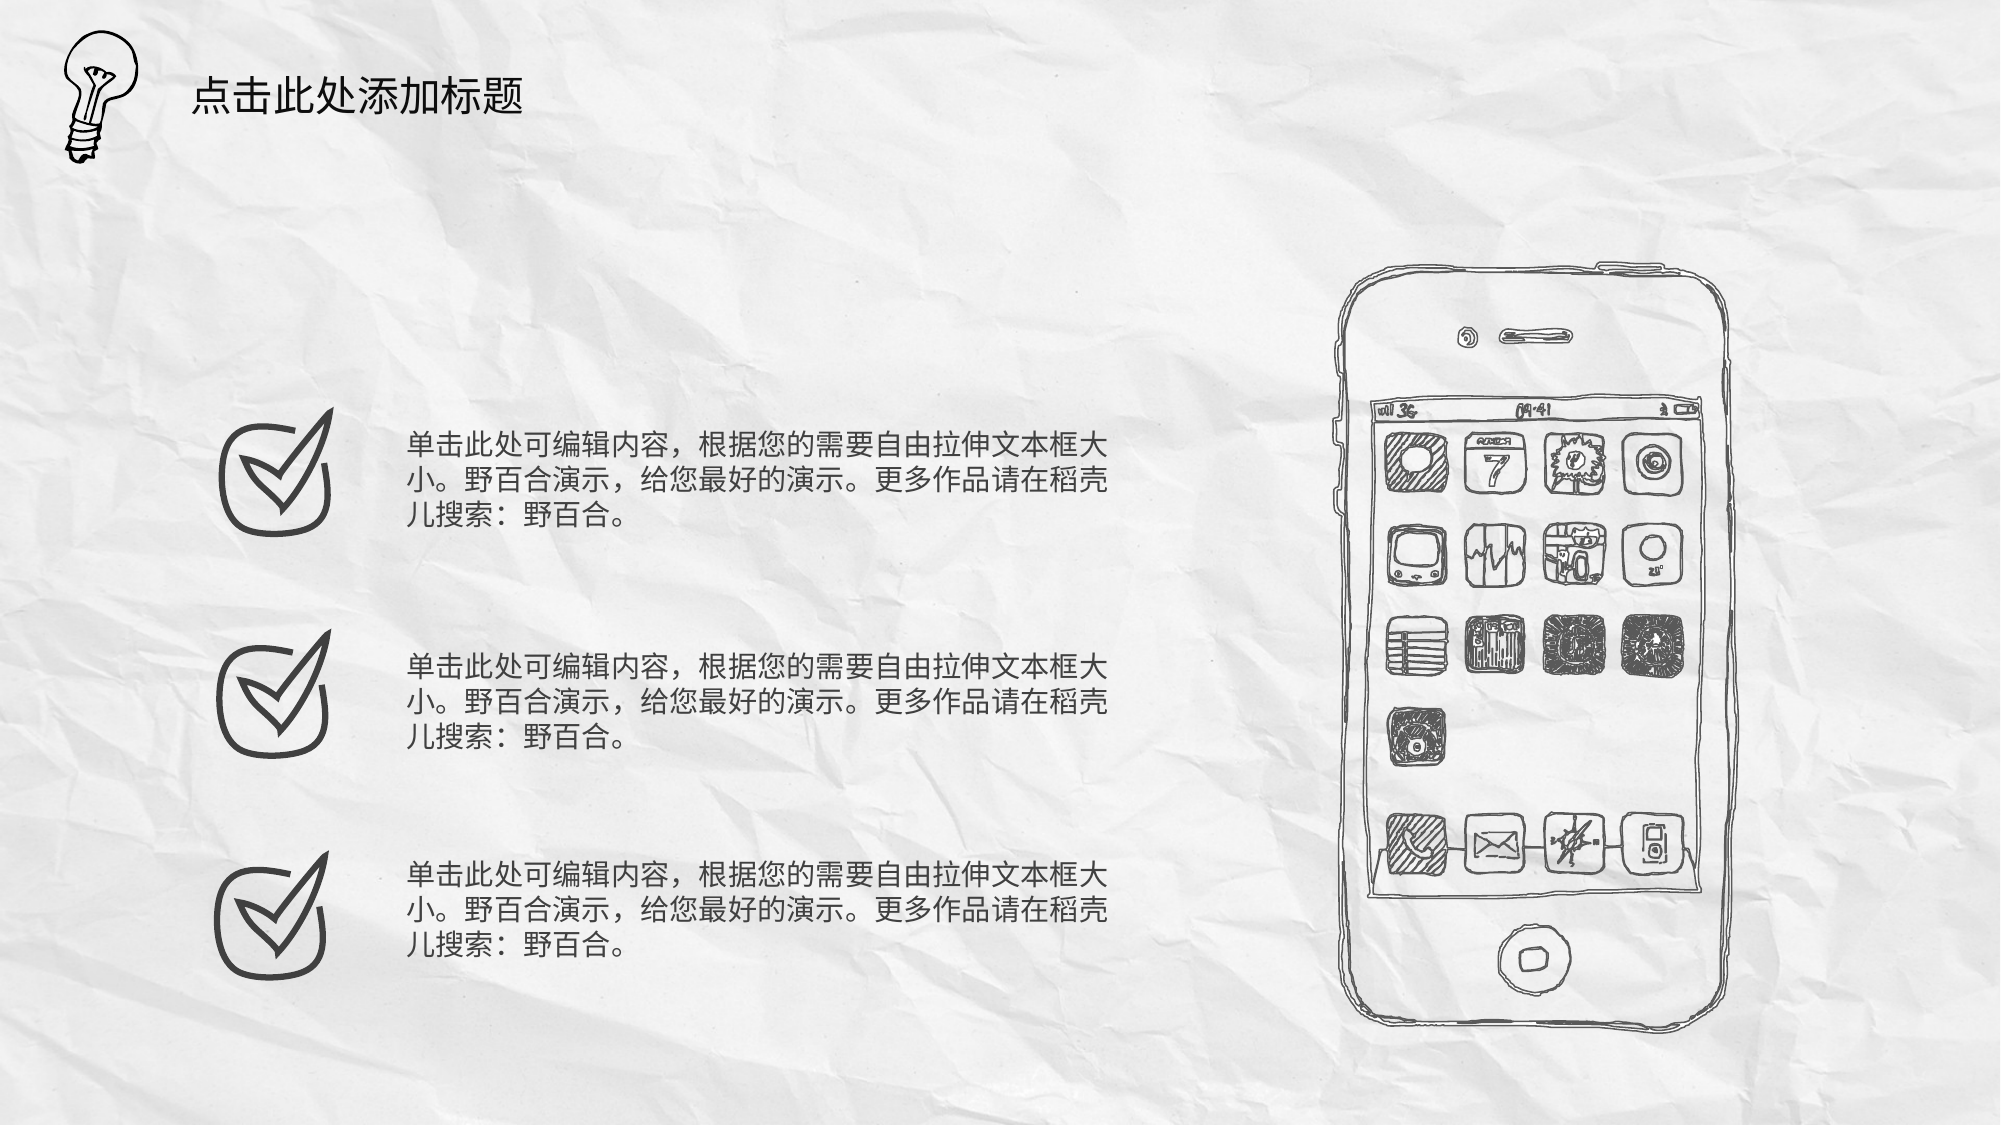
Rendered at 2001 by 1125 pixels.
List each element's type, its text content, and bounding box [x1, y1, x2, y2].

text_box 单击此处可编辑内容，根据您的需要自由拉伸文本框大小。野百合演示，给您最好的演示。更多作品请在稻壳儿搜索：野百合。 [406, 426, 1135, 532]
text_box 单击此处可编辑内容，根据您的需要自由拉伸文本框大小。野百合演示，给您最好的演示。更多作品请在稻壳儿搜索：野百合。 [406, 648, 1135, 754]
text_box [219, 634, 328, 756]
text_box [1331, 261, 1739, 1035]
text_box 单击此处可编辑内容，根据您的需要自由拉伸文本框大小。野百合演示，给您最好的演示。更多作品请在稻壳儿搜索：野百合。 [406, 856, 1135, 962]
text_box 点击此处添加标题 [175, 62, 540, 128]
picture [0, 0, 2001, 1125]
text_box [216, 856, 325, 978]
text_box [64, 30, 139, 164]
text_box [221, 412, 330, 534]
